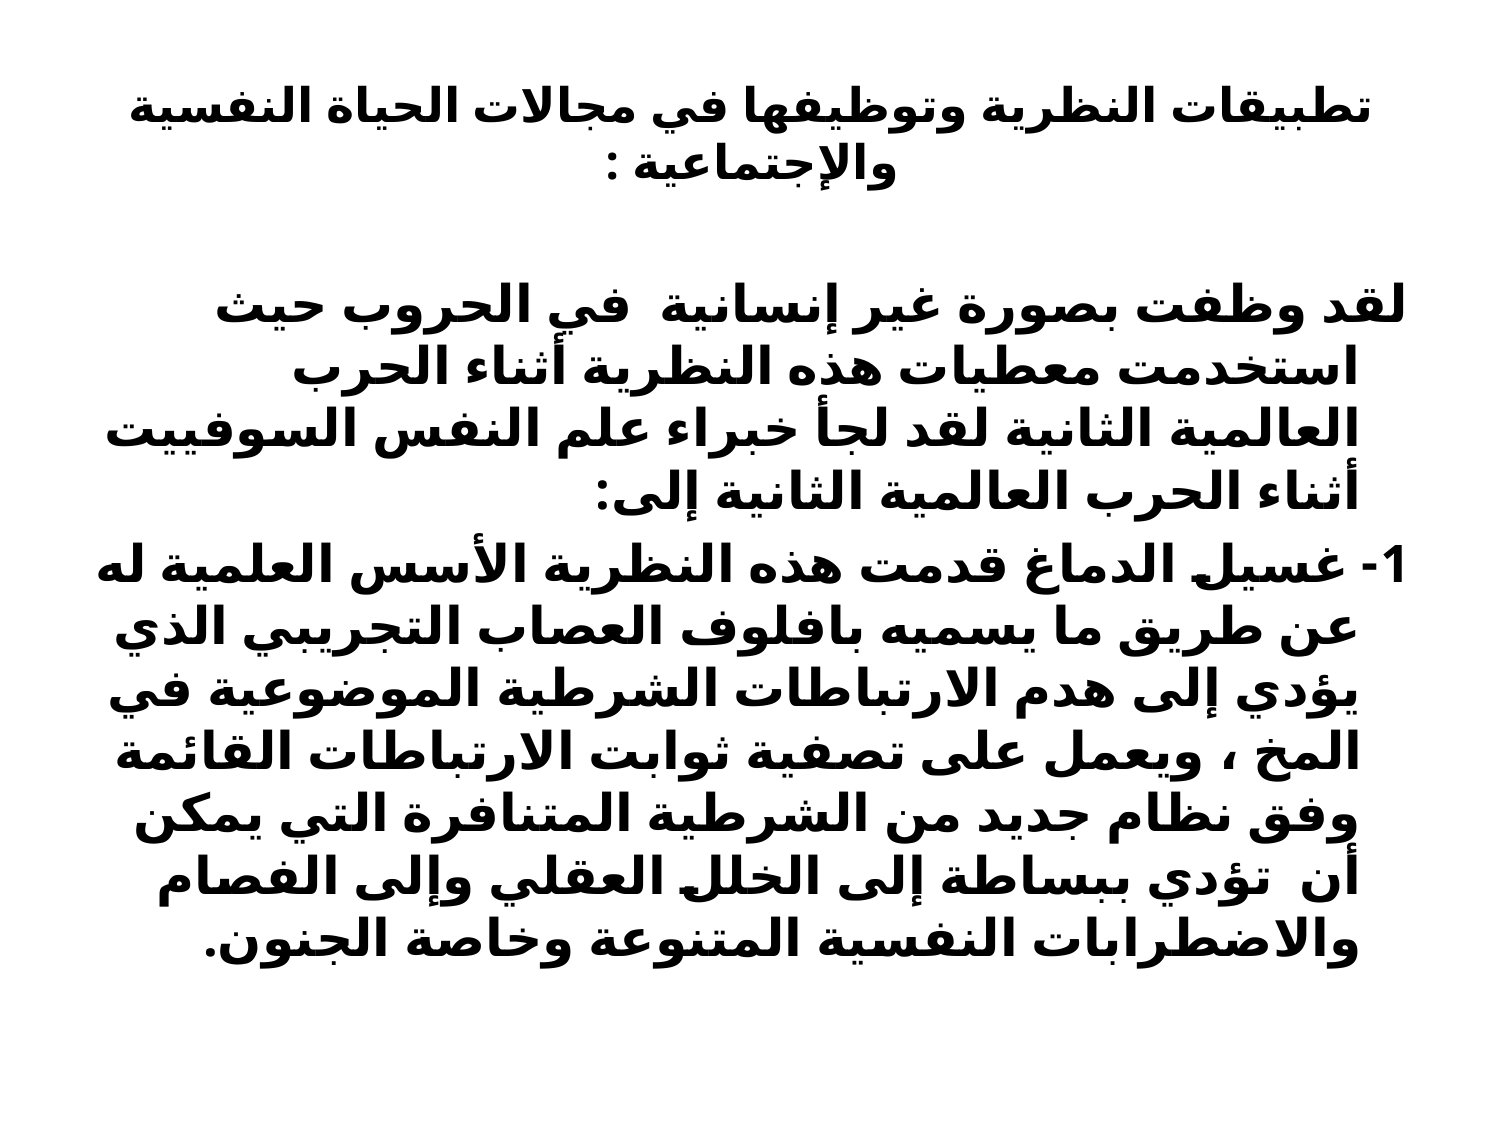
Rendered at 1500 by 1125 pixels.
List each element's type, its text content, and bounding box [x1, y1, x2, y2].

list لقد وظفت بصورة غير إنسانية في الحروب حيث استخدمت معطيات هذه النظرية أثناء الحرب العالمية الثانية لقد لجأ خبراء علم النفس السوفييت أثناء الحرب العالمية الثانية إلى: 1- غسيل الدماغ قدمت هذه النظرية الأسس العلمية له عن طريق ما يسميه بافلوف العصاب التجريبي الذي يؤدي إلى هدم الارتباطات الشرطية الموضوعية في المخ ، ويعمل على تصفية ثوابت الارتباطات القائمة وفق نظام جديد من الشرطية المتنافرة التي يمكن أن تؤدي ببساطة إلى الخلل العقلي وإلى الفصام والاضطرابات النفسية المتنوعة وخاصة الجنون. [75, 262, 1425, 1005]
title تطبيقات النظرية وتوظيفها في مجالات الحياة النفسية والإجتماعية : [76, 66, 1427, 254]
